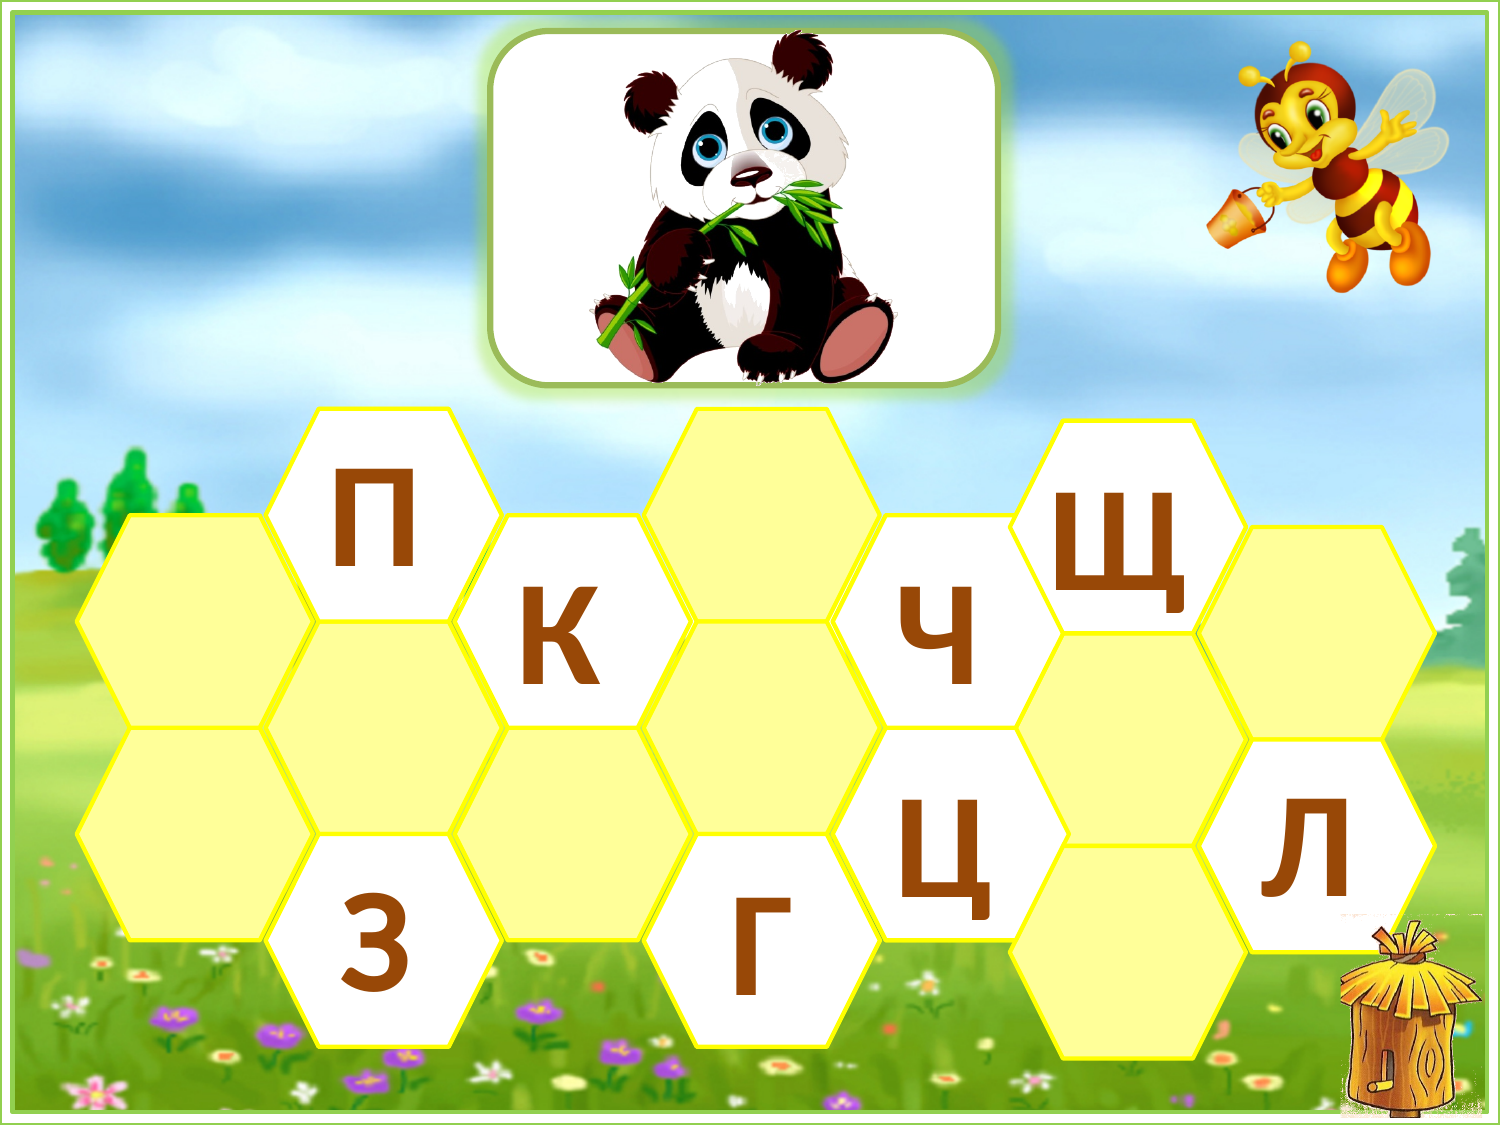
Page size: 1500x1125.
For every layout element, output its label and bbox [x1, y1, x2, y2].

text_box [74, 513, 312, 730]
text_box [488, 28, 1001, 388]
text_box [1073, 642, 1248, 843]
text_box [265, 408, 502, 622]
text_box [1198, 739, 1436, 953]
text_box [265, 833, 502, 1048]
text_box [832, 735, 1070, 941]
text_box [832, 515, 1070, 729]
text_box [1201, 524, 1437, 738]
picture [588, 30, 898, 386]
text_box [642, 406, 882, 619]
text_box [74, 728, 314, 943]
text_box [454, 515, 692, 729]
text_box [1009, 420, 1247, 634]
picture [15, 15, 1485, 1118]
text_box [453, 736, 693, 943]
text_box [1007, 843, 1245, 1061]
text_box [263, 629, 501, 832]
text_box [643, 833, 881, 1048]
text_box [645, 619, 827, 832]
